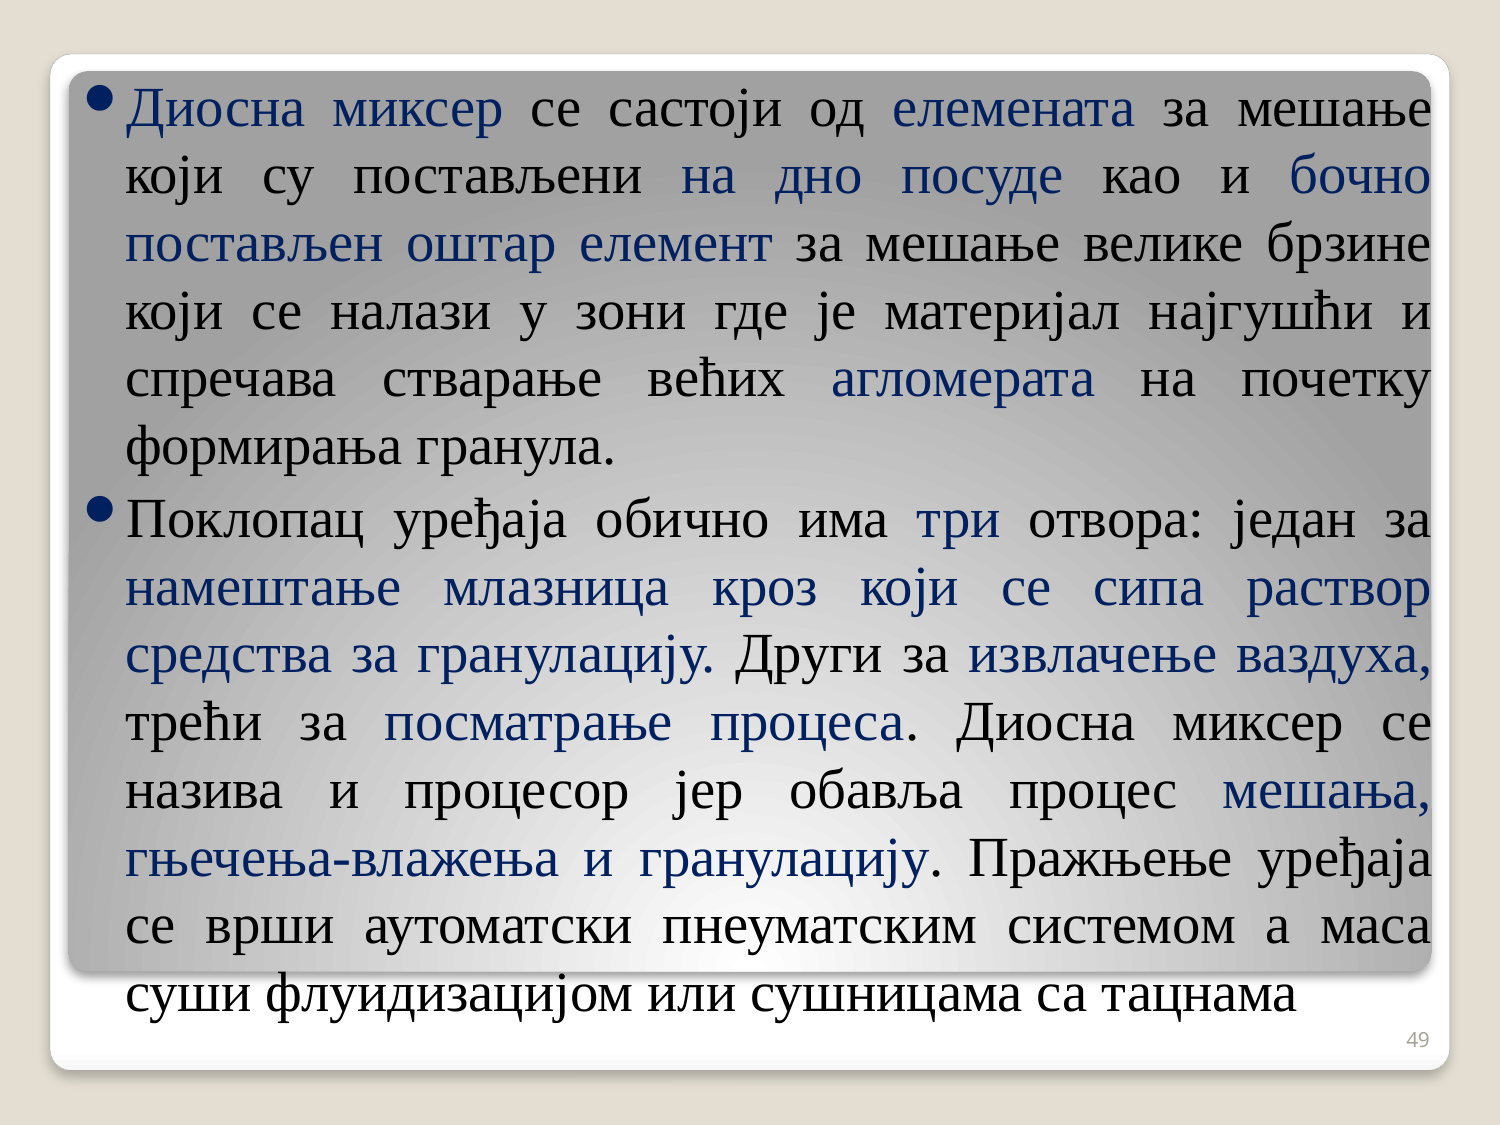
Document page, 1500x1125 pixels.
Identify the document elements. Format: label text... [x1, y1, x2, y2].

list Диосна миксер се састоји од елемената за мешање који су постављени на дно посуде као и бочно постављен оштар елемент за мешање велике брзине који се налази у зони где је материјал најгушћи и спречава стварање већих агломерата на почетку формирања гранула. Поклопац уређаја обично има три отвора: један за намештање млазница кроз који се сипа раствор средства за гранулацију. Други за извлачење ваздуха, трећи за посматрање процеса. Диосна миксер се назива и процесор јер обавља процес мешања, гњечења-влажења и гранулацију. Пражњење уређаја се врши аутоматски пнеуматским системом а маса суши флуидизацијом или сушницама са тацнама [53, 54, 1447, 1083]
slide_number 49 [1369, 1002, 1445, 1063]
